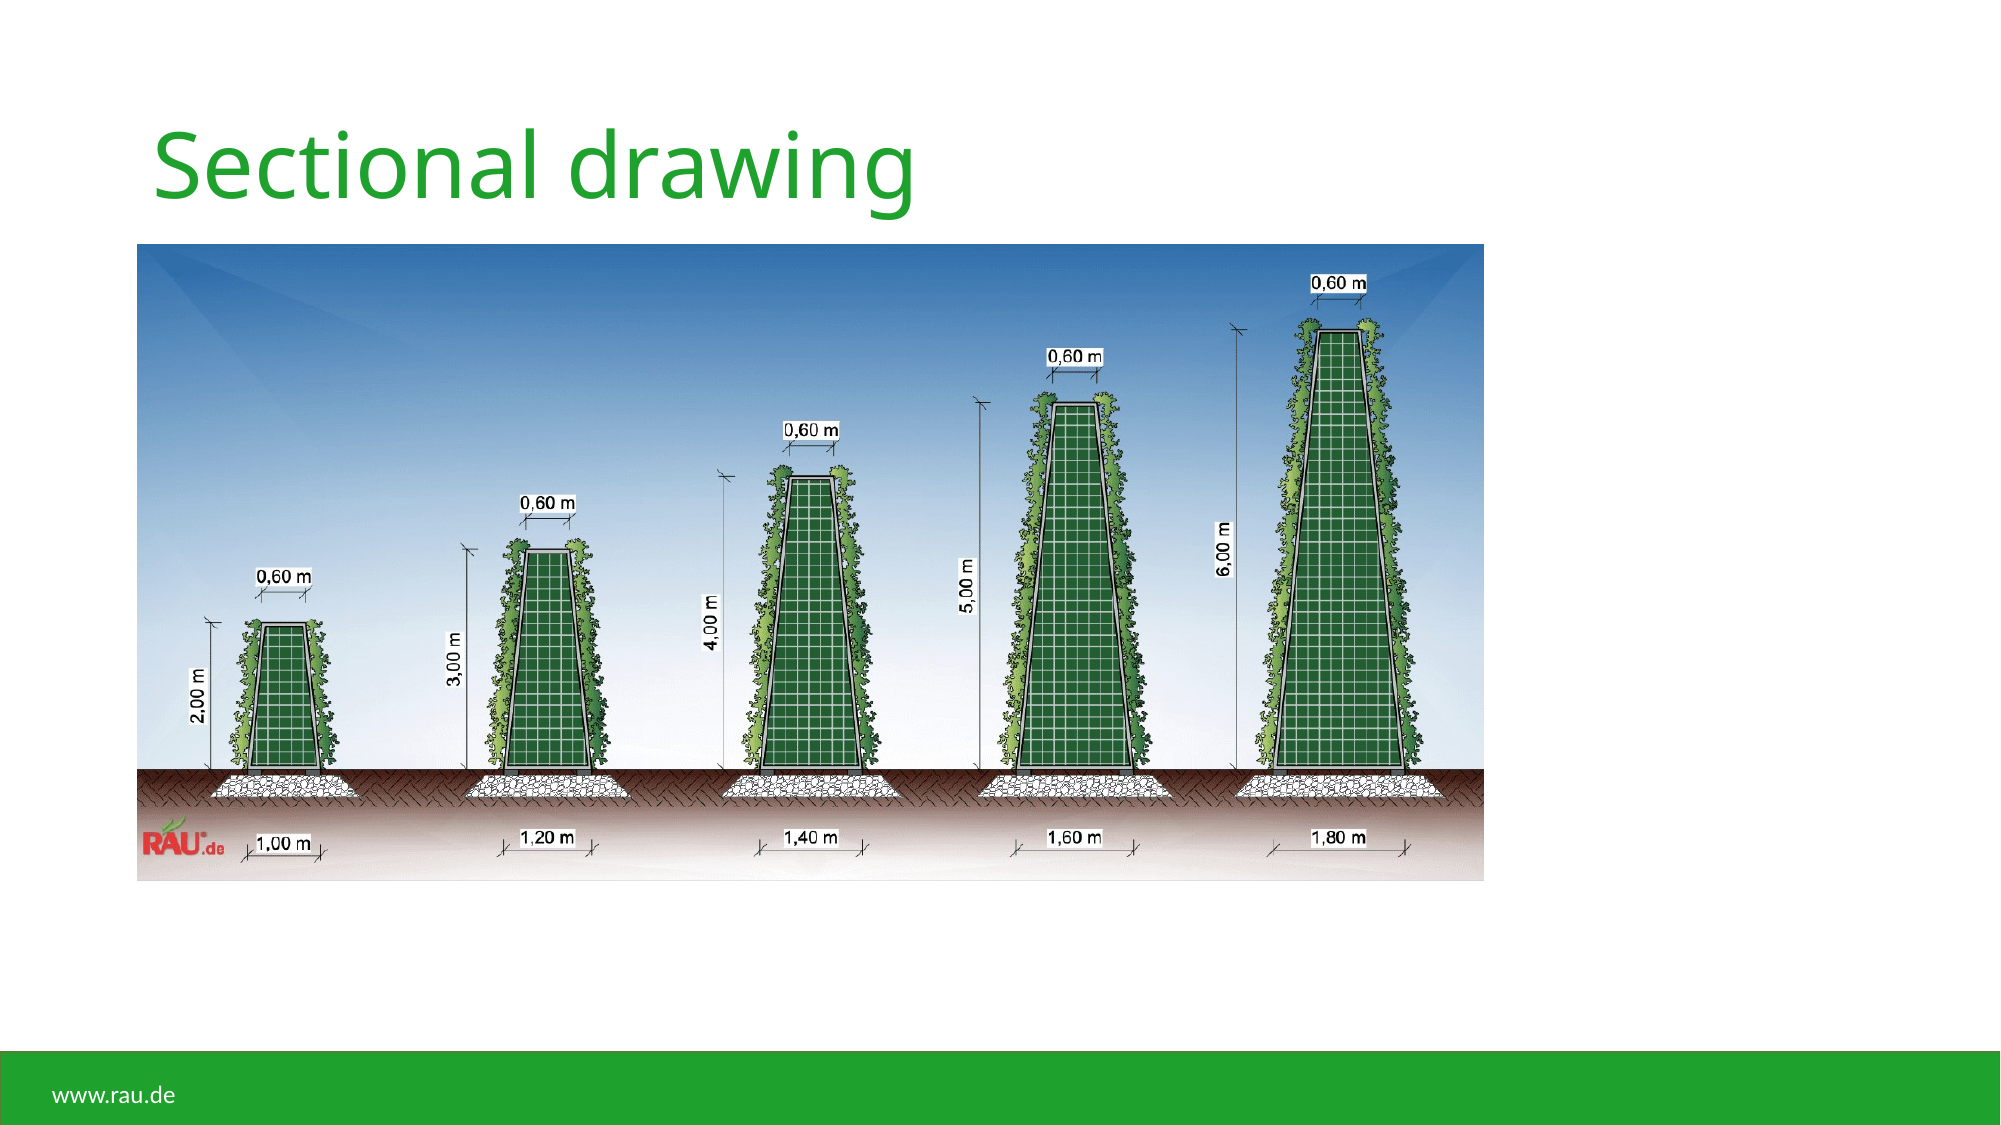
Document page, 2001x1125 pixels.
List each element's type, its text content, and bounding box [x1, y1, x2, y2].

title Sectional drawing [137, 59, 1863, 278]
picture [137, 244, 1484, 881]
